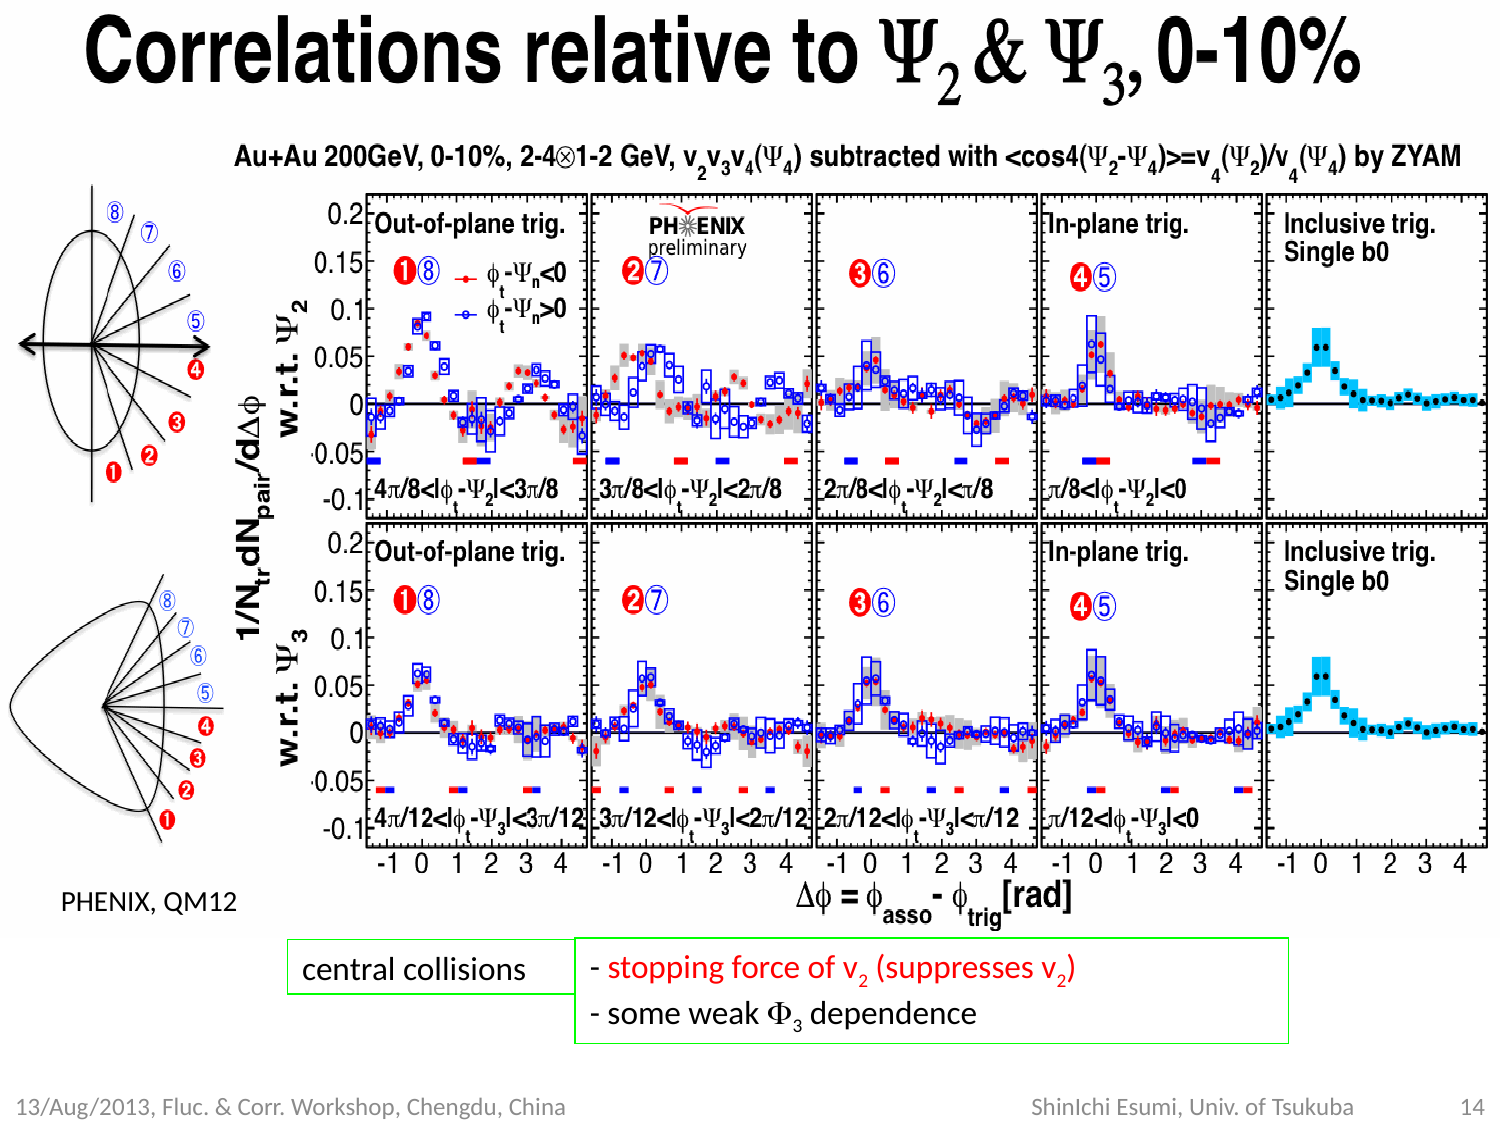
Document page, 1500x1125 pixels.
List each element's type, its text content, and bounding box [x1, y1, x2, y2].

slide_number 14 [1395, 1086, 1500, 1124]
text_box central collisions [287, 947, 575, 994]
text_box - stopping force of v2 (suppresses v2) - some weak 3 dependence [574, 947, 1289, 1044]
slide_number 13/Aug/2013, Fluc. & Corr. Workshop, Chengdu, China [0, 1086, 585, 1125]
picture [0, 0, 1500, 938]
footer ShinIchi Esumi, Univ. of Tsukuba [1006, 1086, 1380, 1124]
